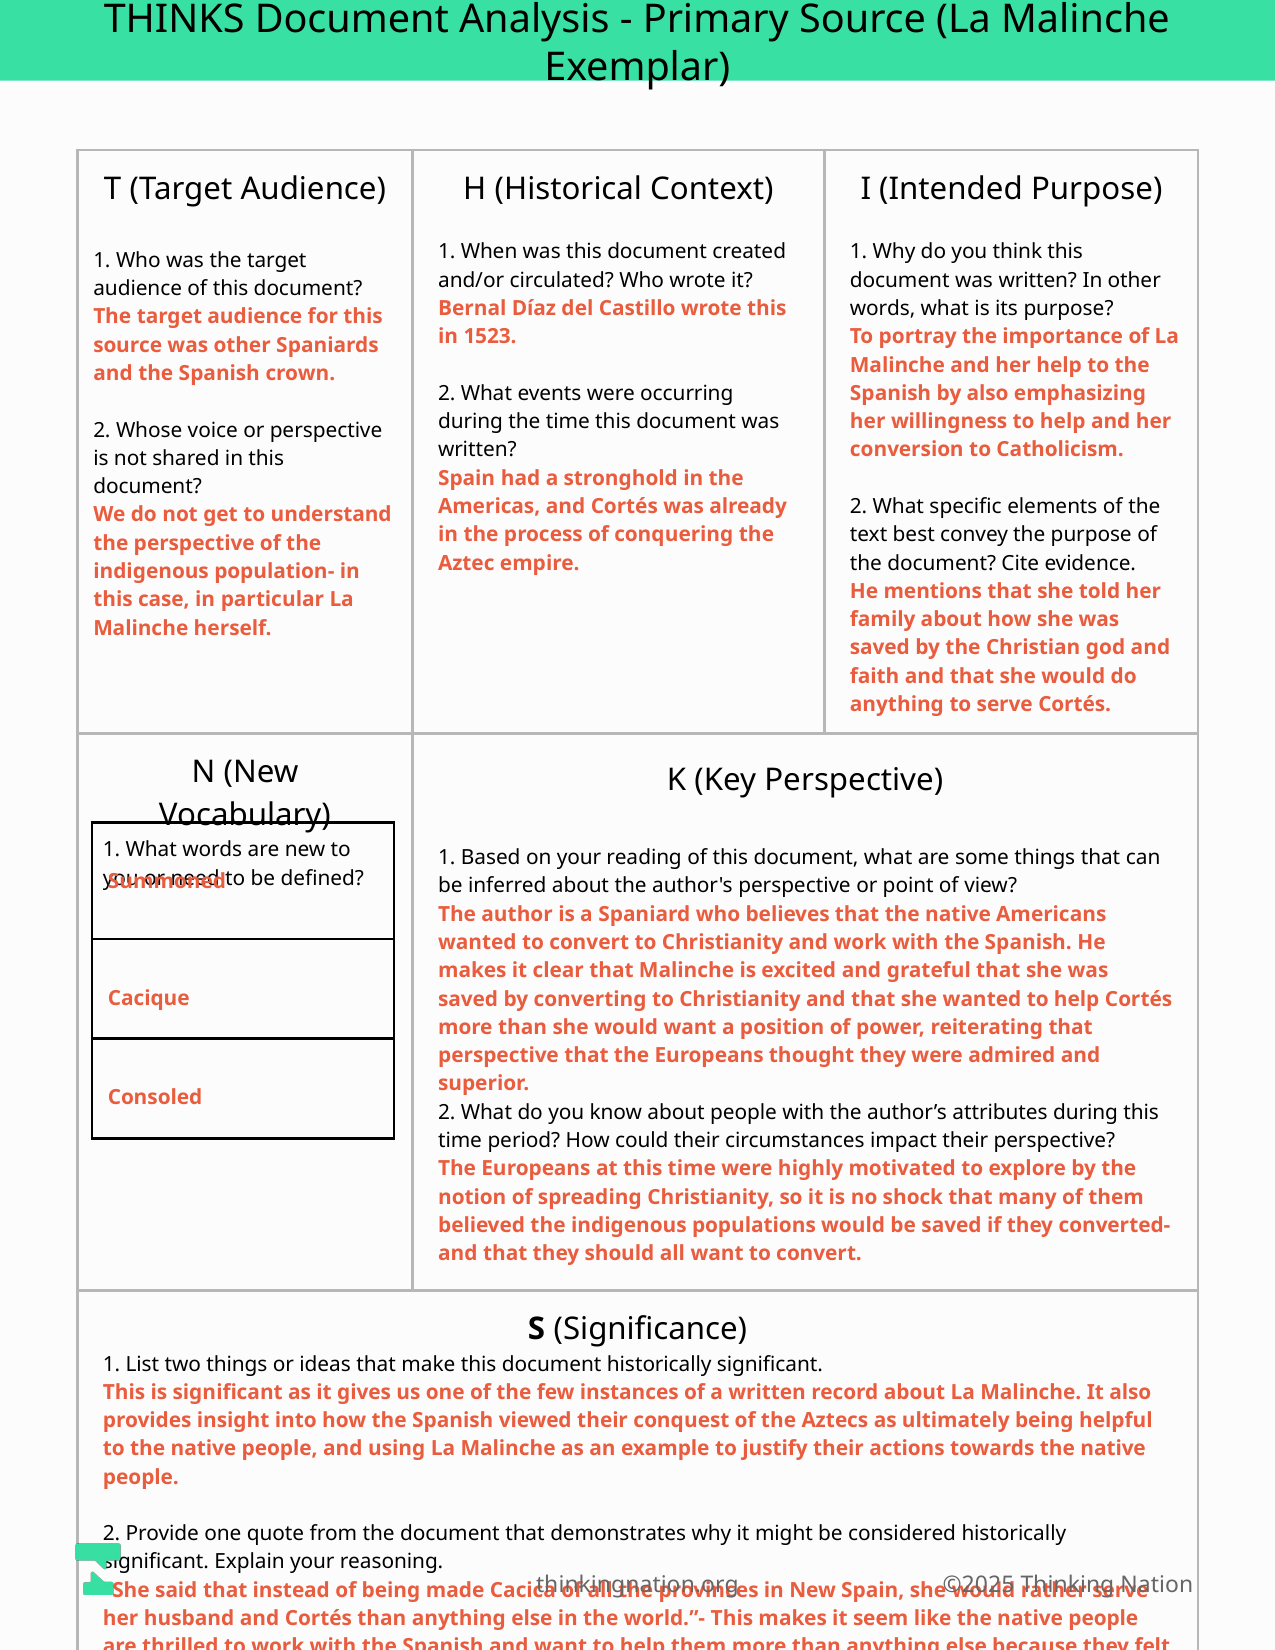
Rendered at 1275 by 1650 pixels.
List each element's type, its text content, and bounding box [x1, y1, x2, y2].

text_box thinkingnation.org [486, 1553, 789, 1605]
table_cell K (Key Perspective) 1. Based on your reading of this document, what are some things that can be inferred about the author's perspective or point of view? The author is a Spaniard who believes that the native Americans wanted to convert to Christianity and work with the Spanish. He makes it clear that Malinche is excited and grateful that she was saved by converting to Christianity and that she wanted to help Cortés more than she would want a position of power, reiterating that perspective that the Europeans thought they were admired and superior. 2. What do you know about people with the author’s attributes during this time period? How could their circumstances impact their perspective? The Europeans at this time were highly motivated to explore by the notion of spreading Christianity, so it is no shock that many of them believed the indigenous populations would be saved if they converted- and that they should all want to convert. [414, 735, 1197, 1289]
table_header H (Historical Context) 1. When was this document created and/or circulated? Who wrote it? Bernal Díaz del Castillo wrote this in 1523. 2. What events were occurring during the time this document was written? Spain had a stronghold in the Americas, and Cortés was already in the process of conquering the Aztec empire. [414, 151, 823, 732]
text_box THINKS Document Analysis - Primary Source (La Malinche Exemplar) [0, 0, 1275, 81]
table_header T (Target Audience) 1. Who was the target audience of this document? The target audience for this source was other Spaniards and the Spanish crown. 2. Whose voice or perspective is not shared in this document? We do not get to understand the perspective of the indigenous population- in this case, in particular La Malinche herself. [79, 151, 411, 732]
table_cell N (New Vocabulary) 1. What words are new to you or need to be defined? [79, 735, 411, 1289]
text_box ©2025 Thinking Nation [907, 1553, 1210, 1605]
table_header Summoned [93, 824, 393, 938]
table_cell Cacique [93, 940, 393, 1037]
table_cell S (Significance) 1. List two things or ideas that make this document historically significant. This is significant as it gives us one of the few instances of a written record about La Malinche. It also provides insight into how the Spanish viewed their conquest of the Aztecs as ultimately being helpful to the native people, and using La Malinche as an example to justify their actions towards the native people. 2. Provide one quote from the document that demonstrates why it might be considered historically significant. Explain your reasoning. “She said that instead of being made Cacica of all the provinces in New Spain, she would rather serve her husband and Cortés than anything else in the world.”- This makes it seem like the native people are thrilled to work with the Spanish and want to help them more than anything else because they felt like they were saved by the Europeans and their Christian faith. [79, 1292, 1197, 1650]
table_cell Consoled [93, 1040, 393, 1137]
picture [62, 1533, 134, 1605]
table_header I (Intended Purpose) 1. Why do you think this document was written? In other words, what is its purpose? To portray the importance of La Malinche and her help to the Spanish by also emphasizing her willingness to help and her conversion to Catholicism. 2. What specific elements of the text best convey the purpose of the document? Cite evidence. He mentions that she told her family about how she was saved by the Christian god and faith and that she would do anything to serve Cortés. [826, 151, 1197, 732]
